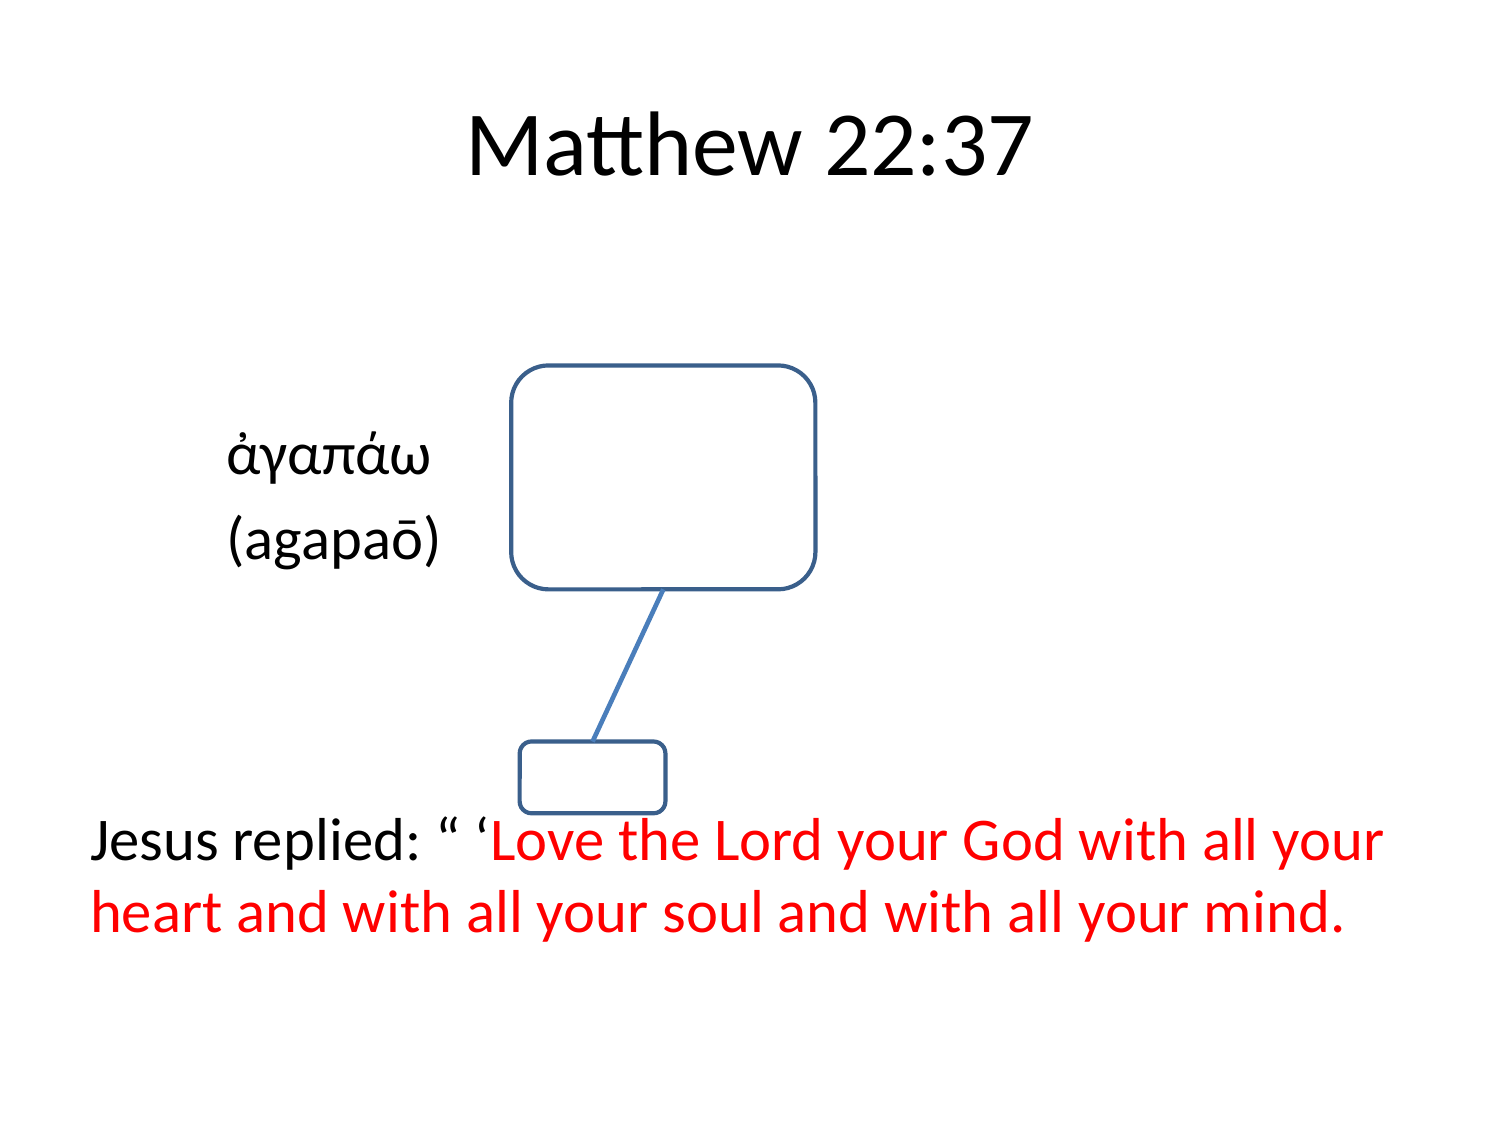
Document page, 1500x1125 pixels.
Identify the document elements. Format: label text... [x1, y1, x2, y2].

title Matthew 22:37 [75, 45, 1425, 233]
list ἀγαπάω (agapaō) Jesus replied: “ ‘Love the Lord your God with all your heart and with all your soul and with all your mind. [75, 262, 1425, 1005]
text_box [517, 739, 668, 816]
text_box [509, 363, 818, 592]
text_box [592, 589, 664, 742]
